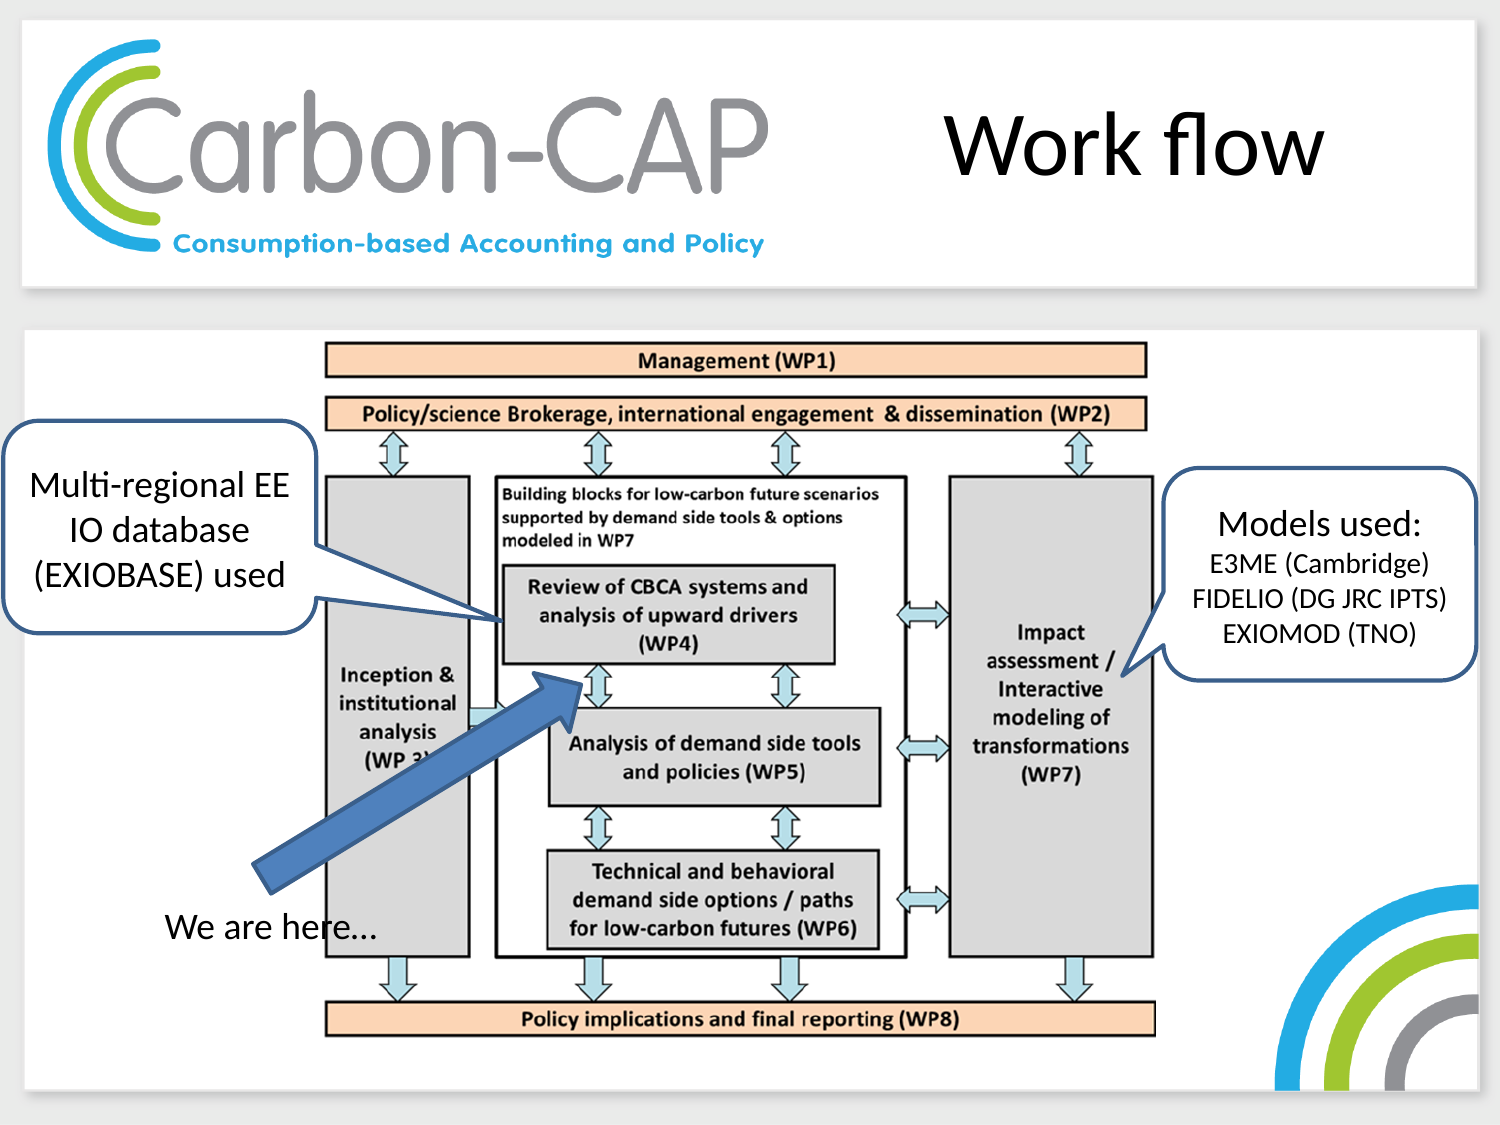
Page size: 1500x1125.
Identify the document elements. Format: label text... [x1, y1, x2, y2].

text_box Models used: E3ME (Cambridge) FIDELIO (DG JRC IPTS) EXIOMOD (TNO) [1160, 465, 1479, 683]
picture [0, 0, 1500, 1125]
text_box Multi-regional EE IO database (EXIOBASE) used [1, 418, 319, 636]
title Work flow [844, 45, 1425, 233]
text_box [149, 746, 609, 956]
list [324, 337, 1156, 1048]
